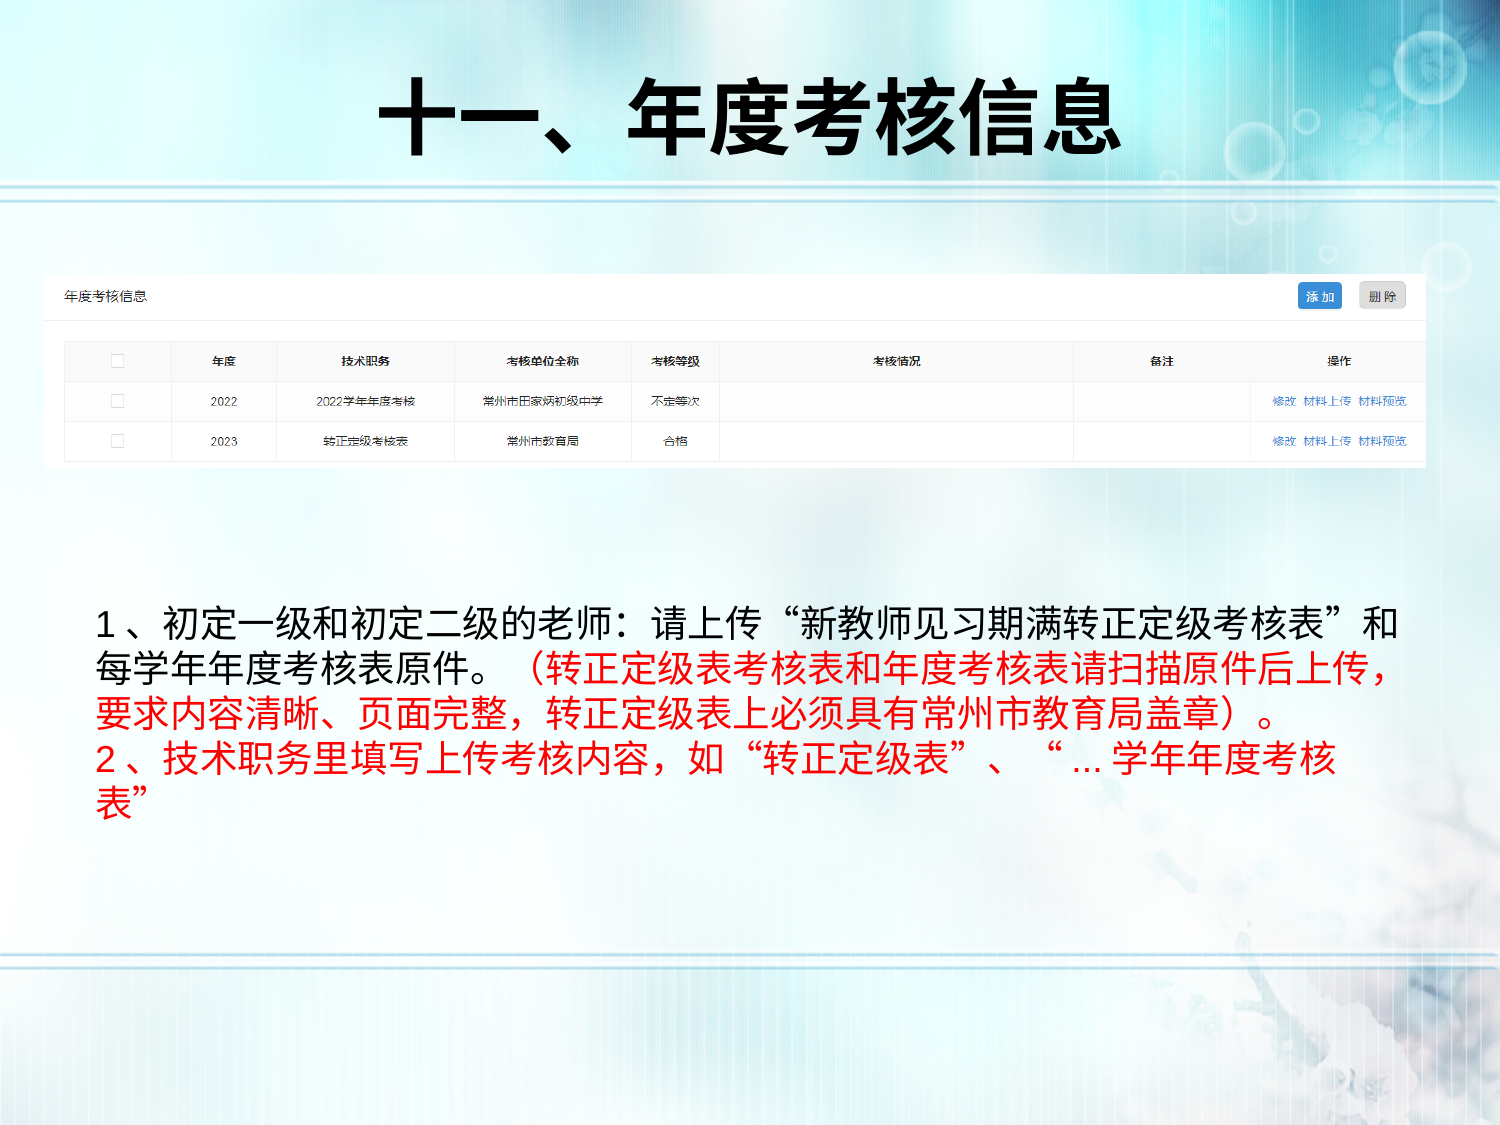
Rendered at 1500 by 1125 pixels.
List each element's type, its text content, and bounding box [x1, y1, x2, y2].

title 十一、年度考核信息 [74, 45, 1426, 185]
text_box 1、初定一级和初定二级的老师：请上传“新教师见习期满转正定级考核表”和每学年年度考核表原件。（转正定级表考核表和年度考核表请扫描原件后上传，要求内容清晰、页面完整，转正定级表上必须具有常州市教育局盖章）。 2、技术职务里填写上传考核内容，如“转正定级表”、“...学年年度考核表” [80, 592, 1420, 833]
picture [0, 0, 1500, 1125]
